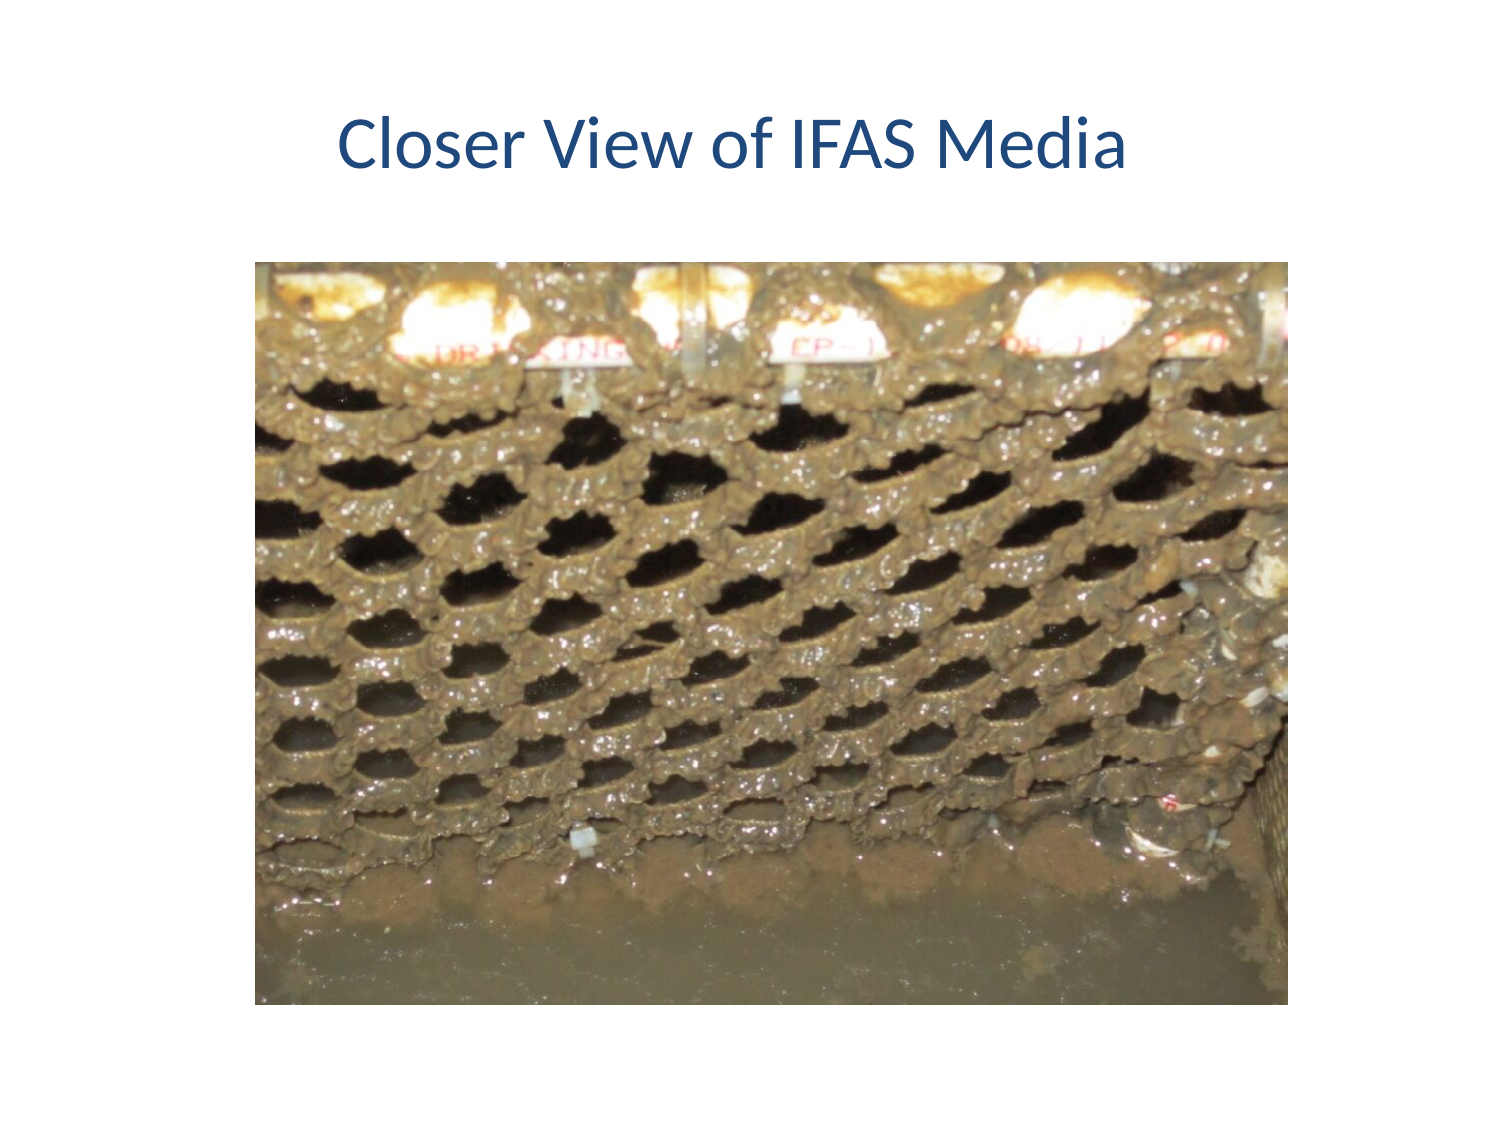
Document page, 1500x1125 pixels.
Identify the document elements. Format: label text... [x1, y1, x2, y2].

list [254, 262, 1288, 1006]
title Closer View of IFAS Media [75, 45, 1425, 233]
